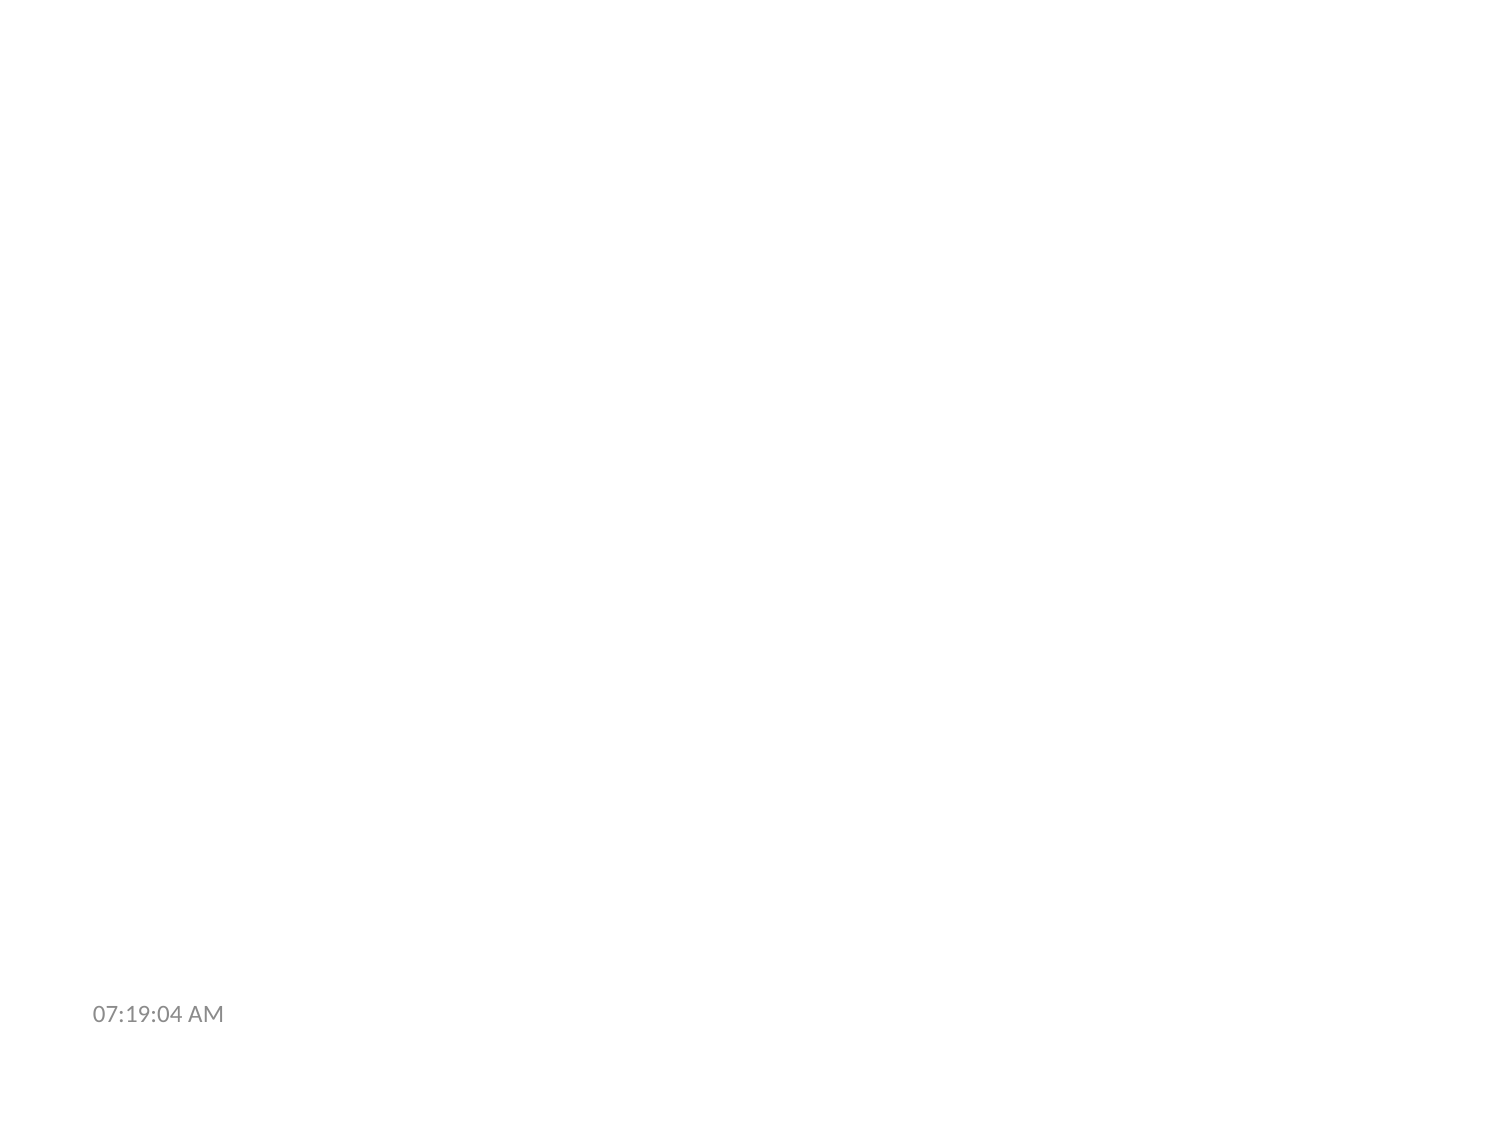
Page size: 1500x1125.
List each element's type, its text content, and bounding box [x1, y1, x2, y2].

text_box 3:35:09 PM [77, 982, 428, 1043]
